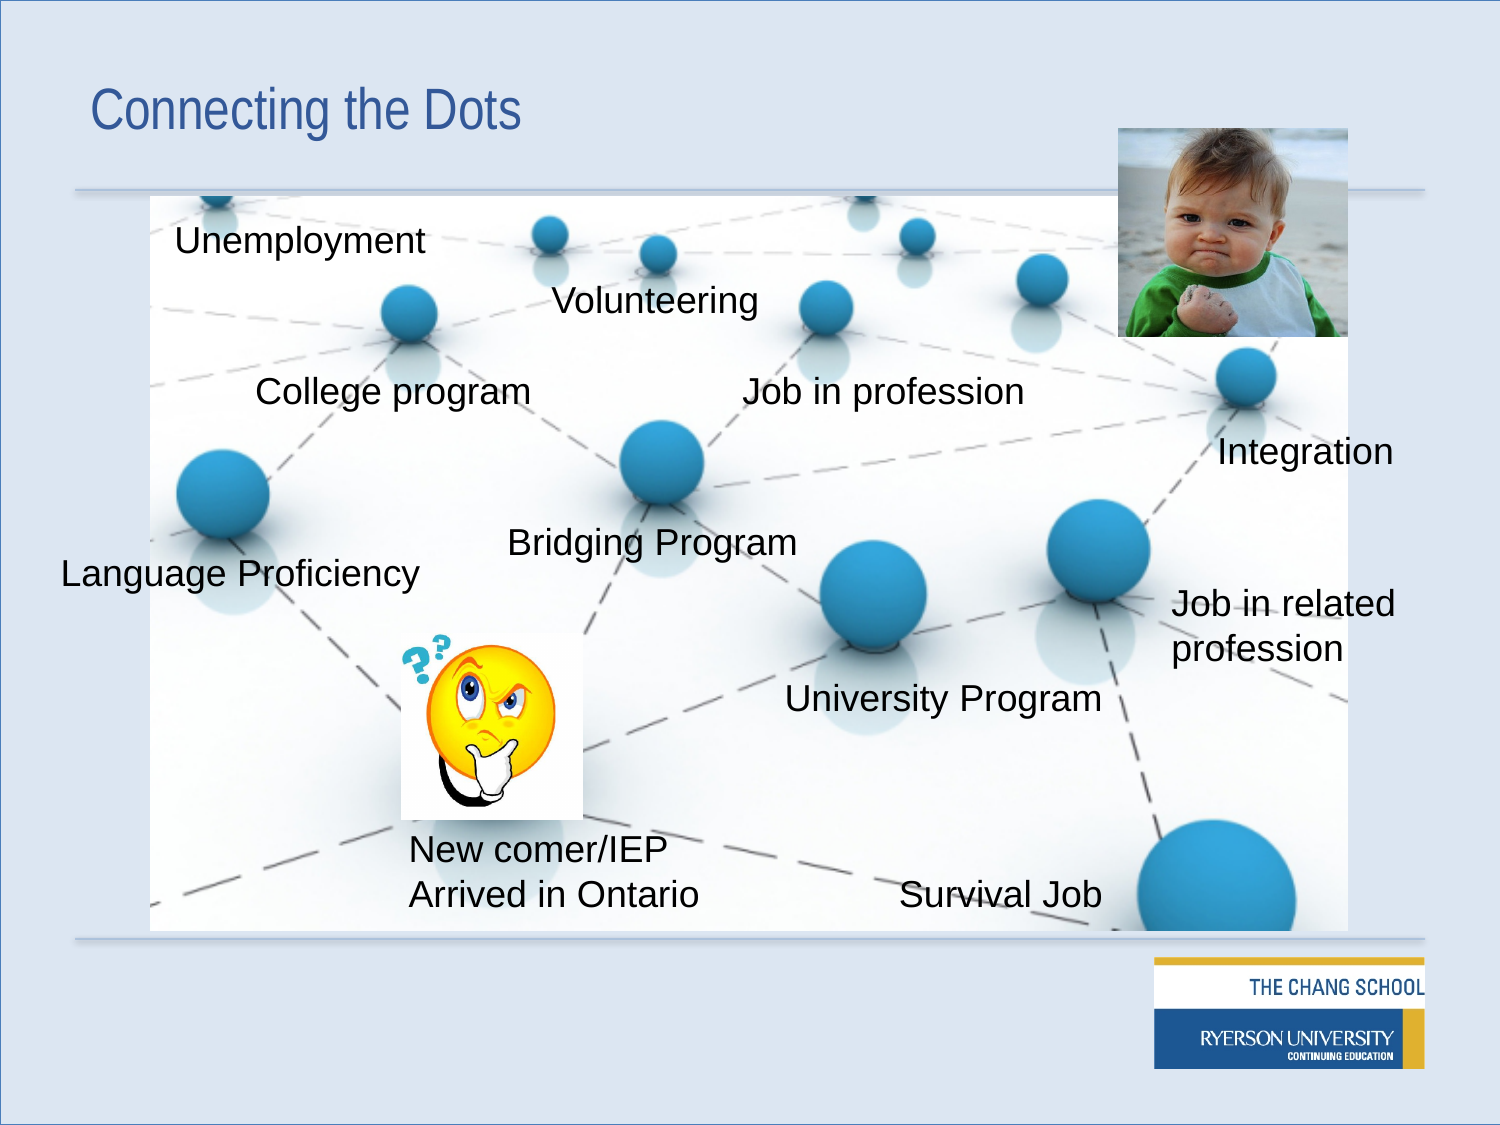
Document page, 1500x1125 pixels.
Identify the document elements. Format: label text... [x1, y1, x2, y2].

text_box Job in related profession [1353, 571, 1422, 676]
text_box Integration [1353, 419, 1409, 480]
title Connecting the Dots [74, 44, 1426, 169]
picture [149, 127, 1349, 931]
text_box Language Proficiency [45, 541, 144, 601]
picture [1154, 957, 1425, 1069]
